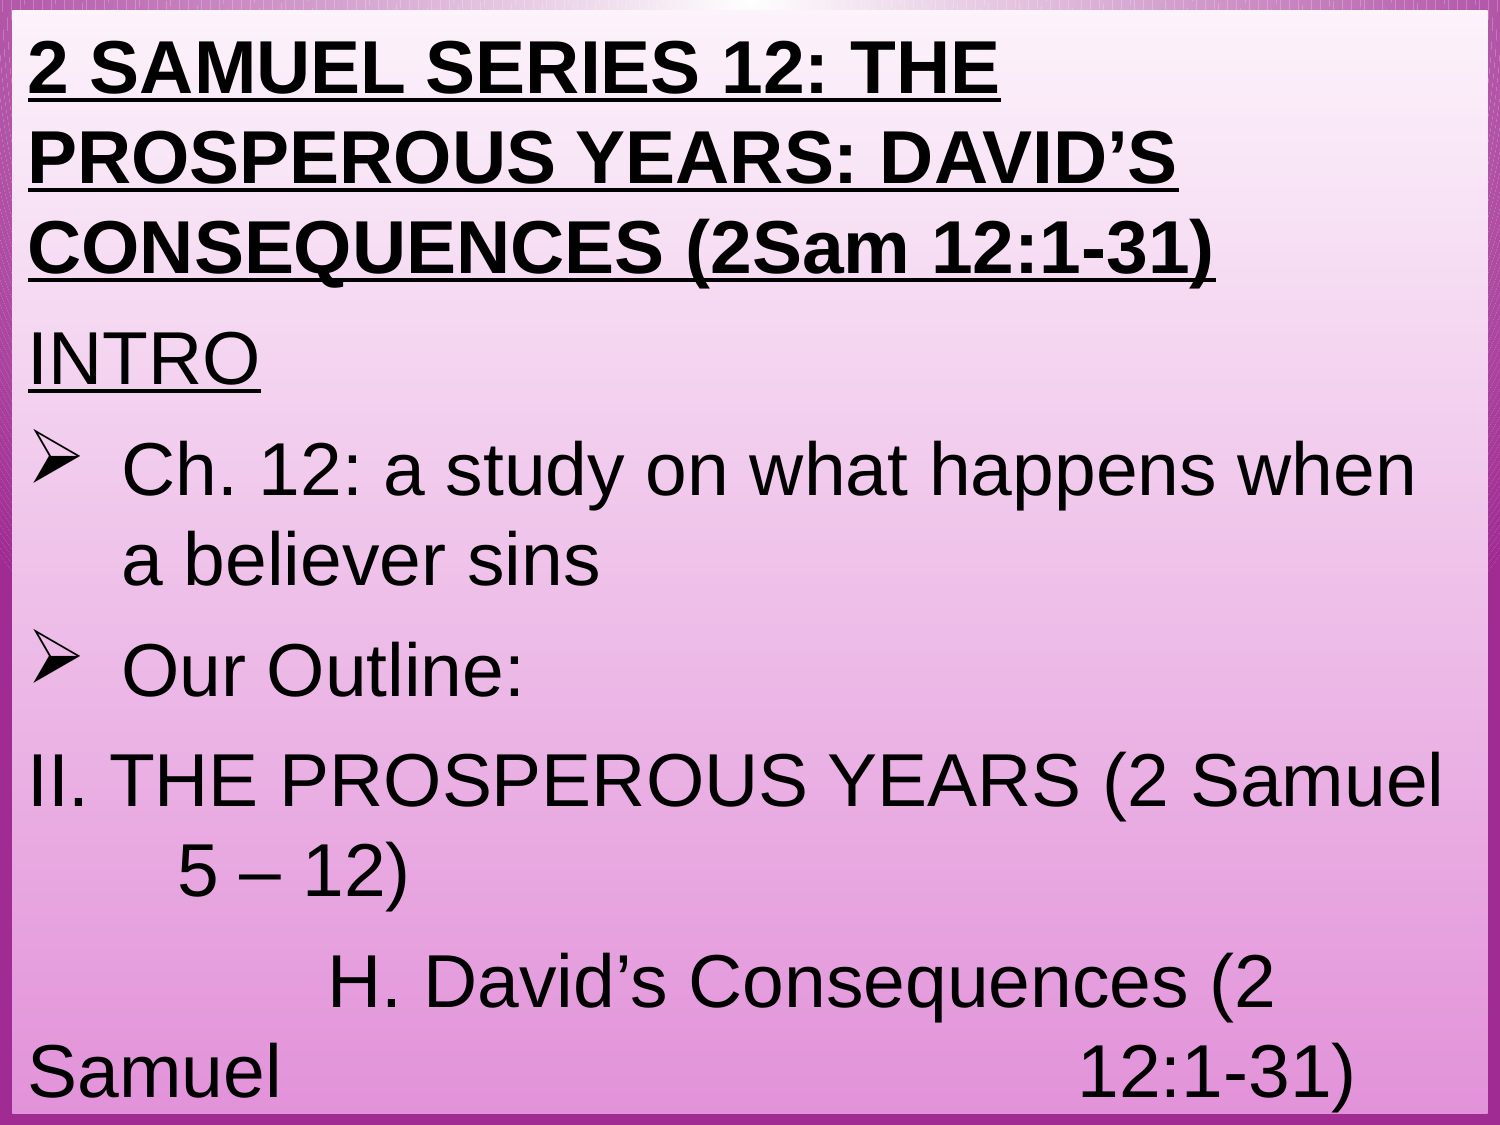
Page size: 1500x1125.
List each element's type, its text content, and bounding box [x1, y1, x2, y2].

subtitle 2 SAMUEL SERIES 12: THE PROSPEROUS YEARS: DAVID’S CONSEQUENCES (2Sam 12:1-31) INTRO Ch. 12: a study on what happens when a believer sins Our Outline: II. THE PROSPEROUS YEARS (2 Samuel 5 – 12) H. David’s Consequences (2 Samuel 12:1-31) [12, 10, 1488, 1114]
